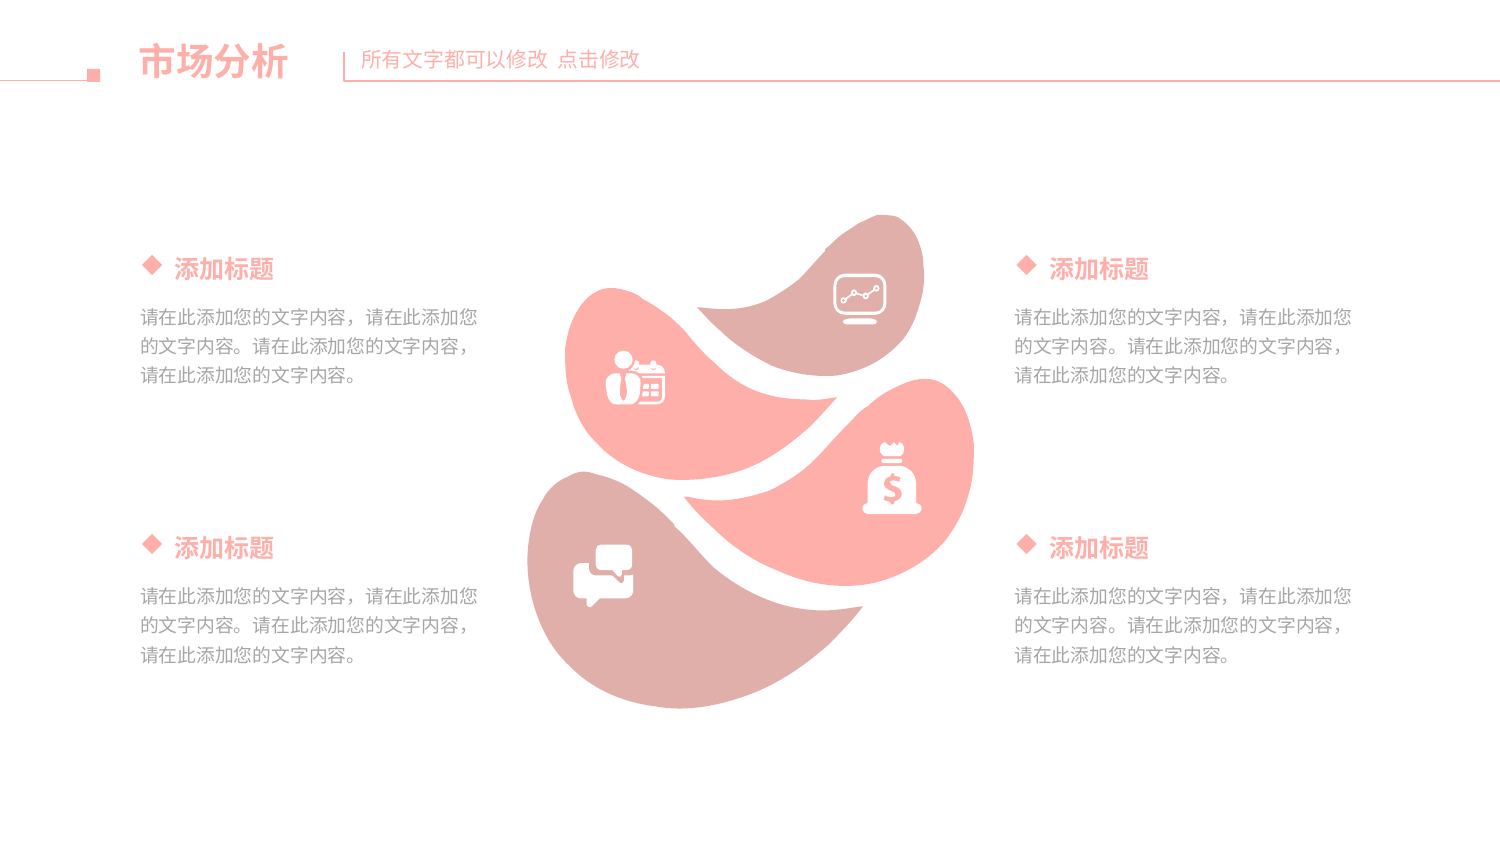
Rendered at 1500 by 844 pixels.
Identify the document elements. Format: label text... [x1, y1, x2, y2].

text_box 请在此添加您的文字内容，请在此添加您的文字内容。请在此添加您的文字内容，请在此添加您的文字内容。 [125, 570, 501, 674]
text_box [565, 287, 838, 480]
text_box 请在此添加您的文字内容，请在此添加您的文字内容。请在此添加您的文字内容，请在此添加您的文字内容。 [125, 291, 501, 394]
text_box [697, 214, 925, 376]
text_box 添加标题 [125, 525, 300, 570]
text_box 请在此添加您的文字内容，请在此添加您的文字内容。请在此添加您的文字内容，请在此添加您的文字内容。 [999, 291, 1375, 394]
text_box 请在此添加您的文字内容，请在此添加您的文字内容。请在此添加您的文字内容，请在此添加您的文字内容。 [999, 570, 1375, 674]
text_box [604, 350, 666, 405]
text_box 添加标题 [999, 245, 1174, 291]
text_box 添加标题 [999, 525, 1174, 570]
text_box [862, 441, 922, 515]
text_box [683, 378, 974, 586]
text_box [833, 273, 887, 325]
text_box [527, 471, 863, 709]
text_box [573, 544, 634, 608]
text_box 添加标题 [125, 245, 300, 291]
